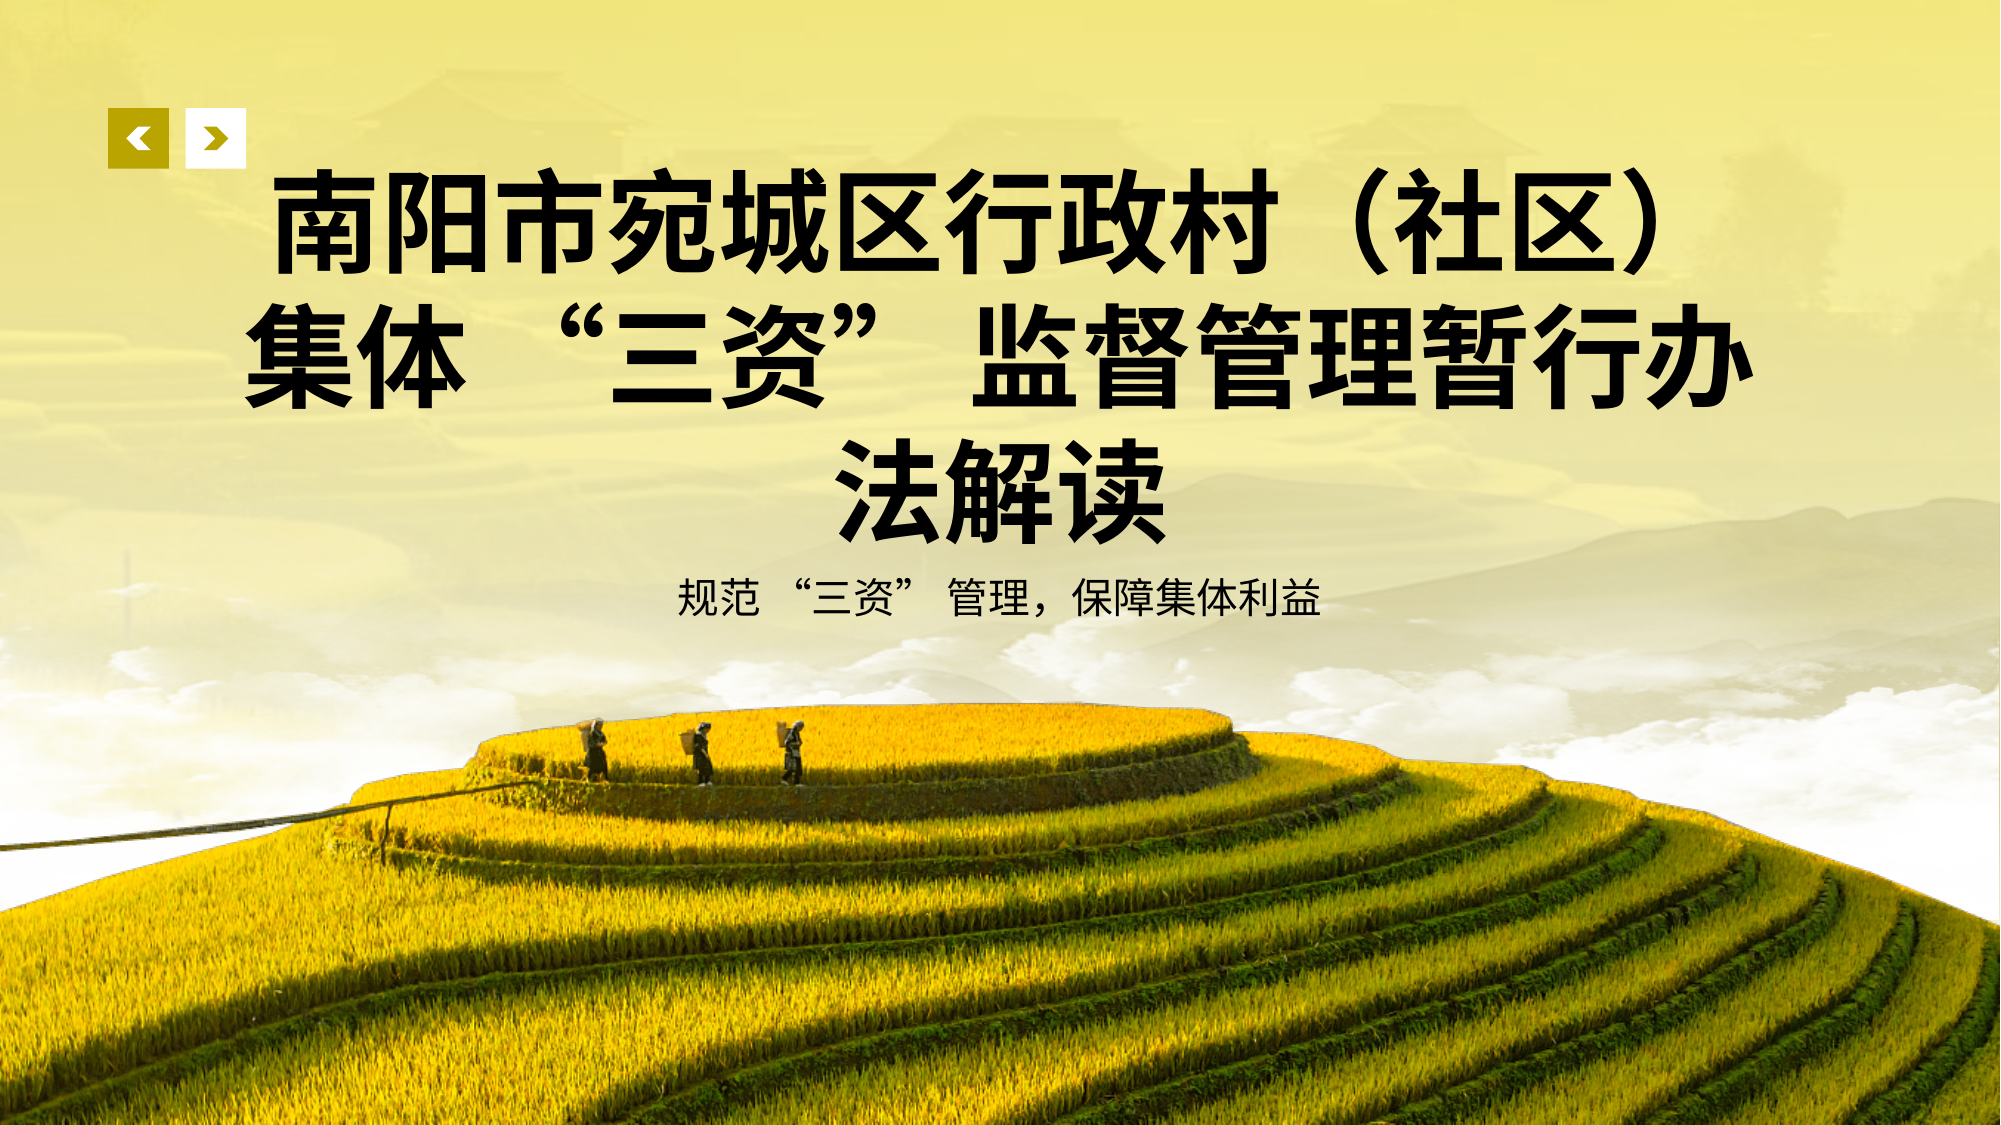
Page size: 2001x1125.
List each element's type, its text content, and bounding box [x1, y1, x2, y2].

title 南阳市宛城区行政村（社区）集体 “三资” 监督管理暂行办法解读 [212, 216, 1788, 564]
subtitle 规范 “三资” 管理，保障集体利益 [211, 564, 1788, 665]
picture [0, 503, 2000, 1125]
